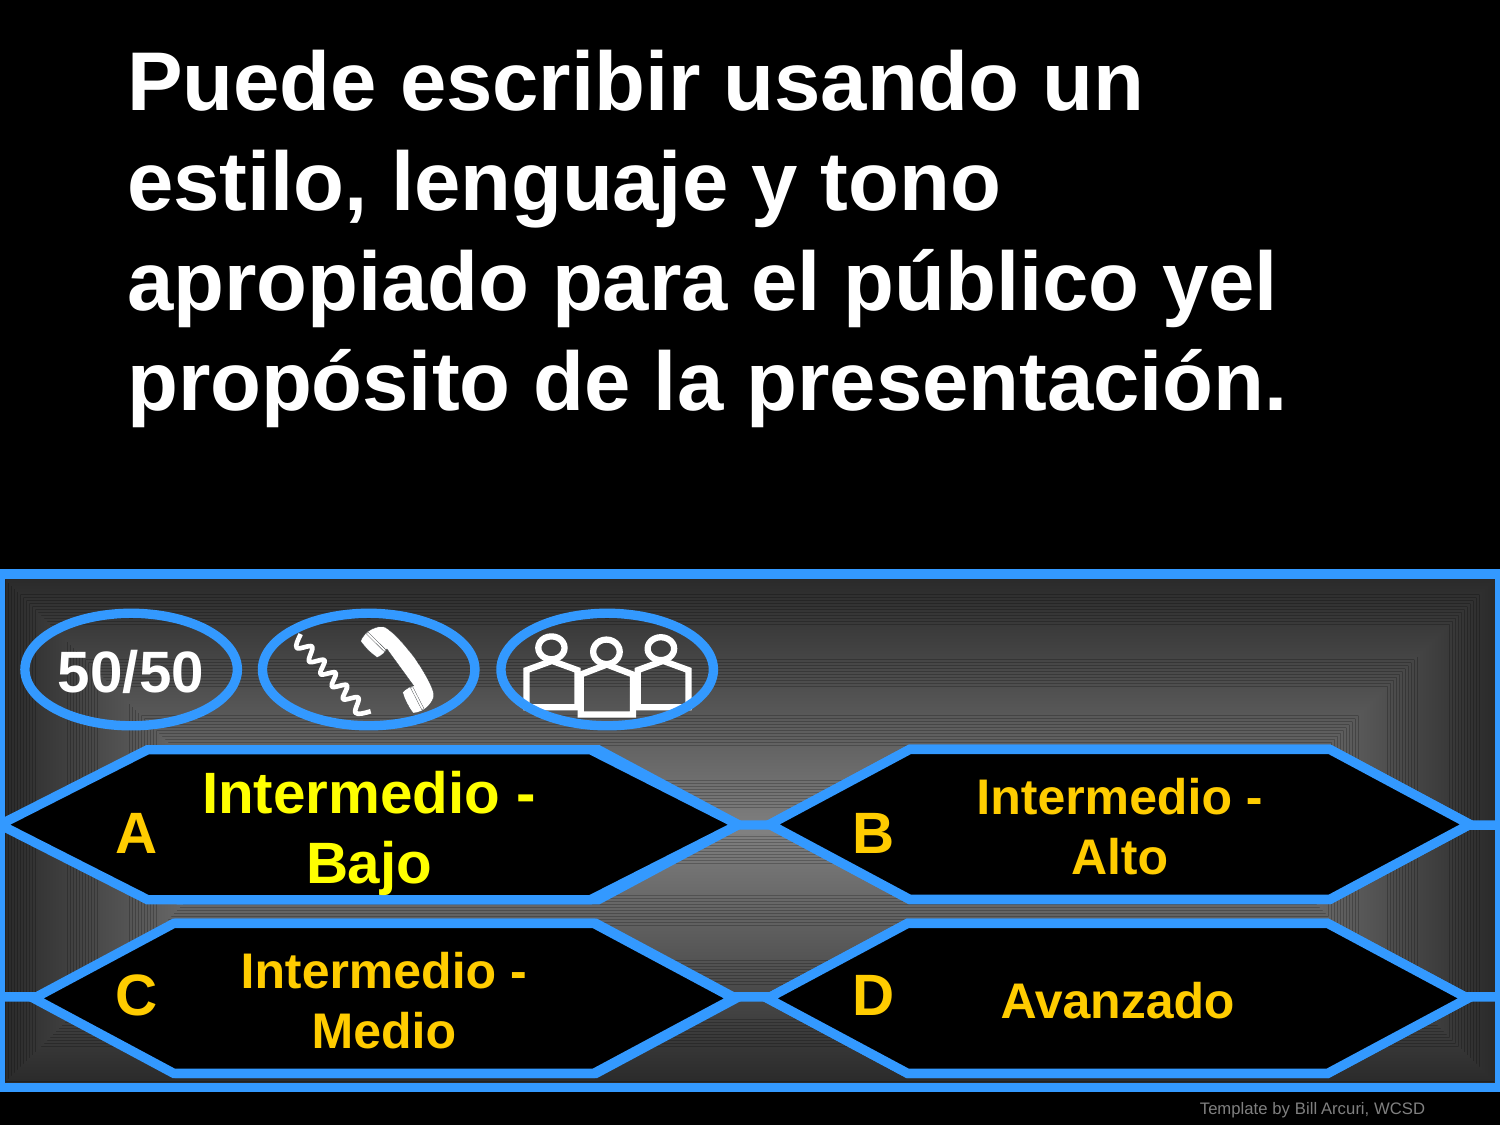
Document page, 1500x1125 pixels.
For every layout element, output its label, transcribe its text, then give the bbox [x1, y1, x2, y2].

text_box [526, 636, 689, 715]
slide_number Template by Bill Arcuri, WCSD [1052, 1096, 1441, 1125]
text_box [0, 573, 1500, 1088]
title Puede escribir usando un estilo, lenguaje y tono apropiado para el público yel propósito de la presentación. [112, 133, 1388, 322]
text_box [324, 624, 435, 730]
